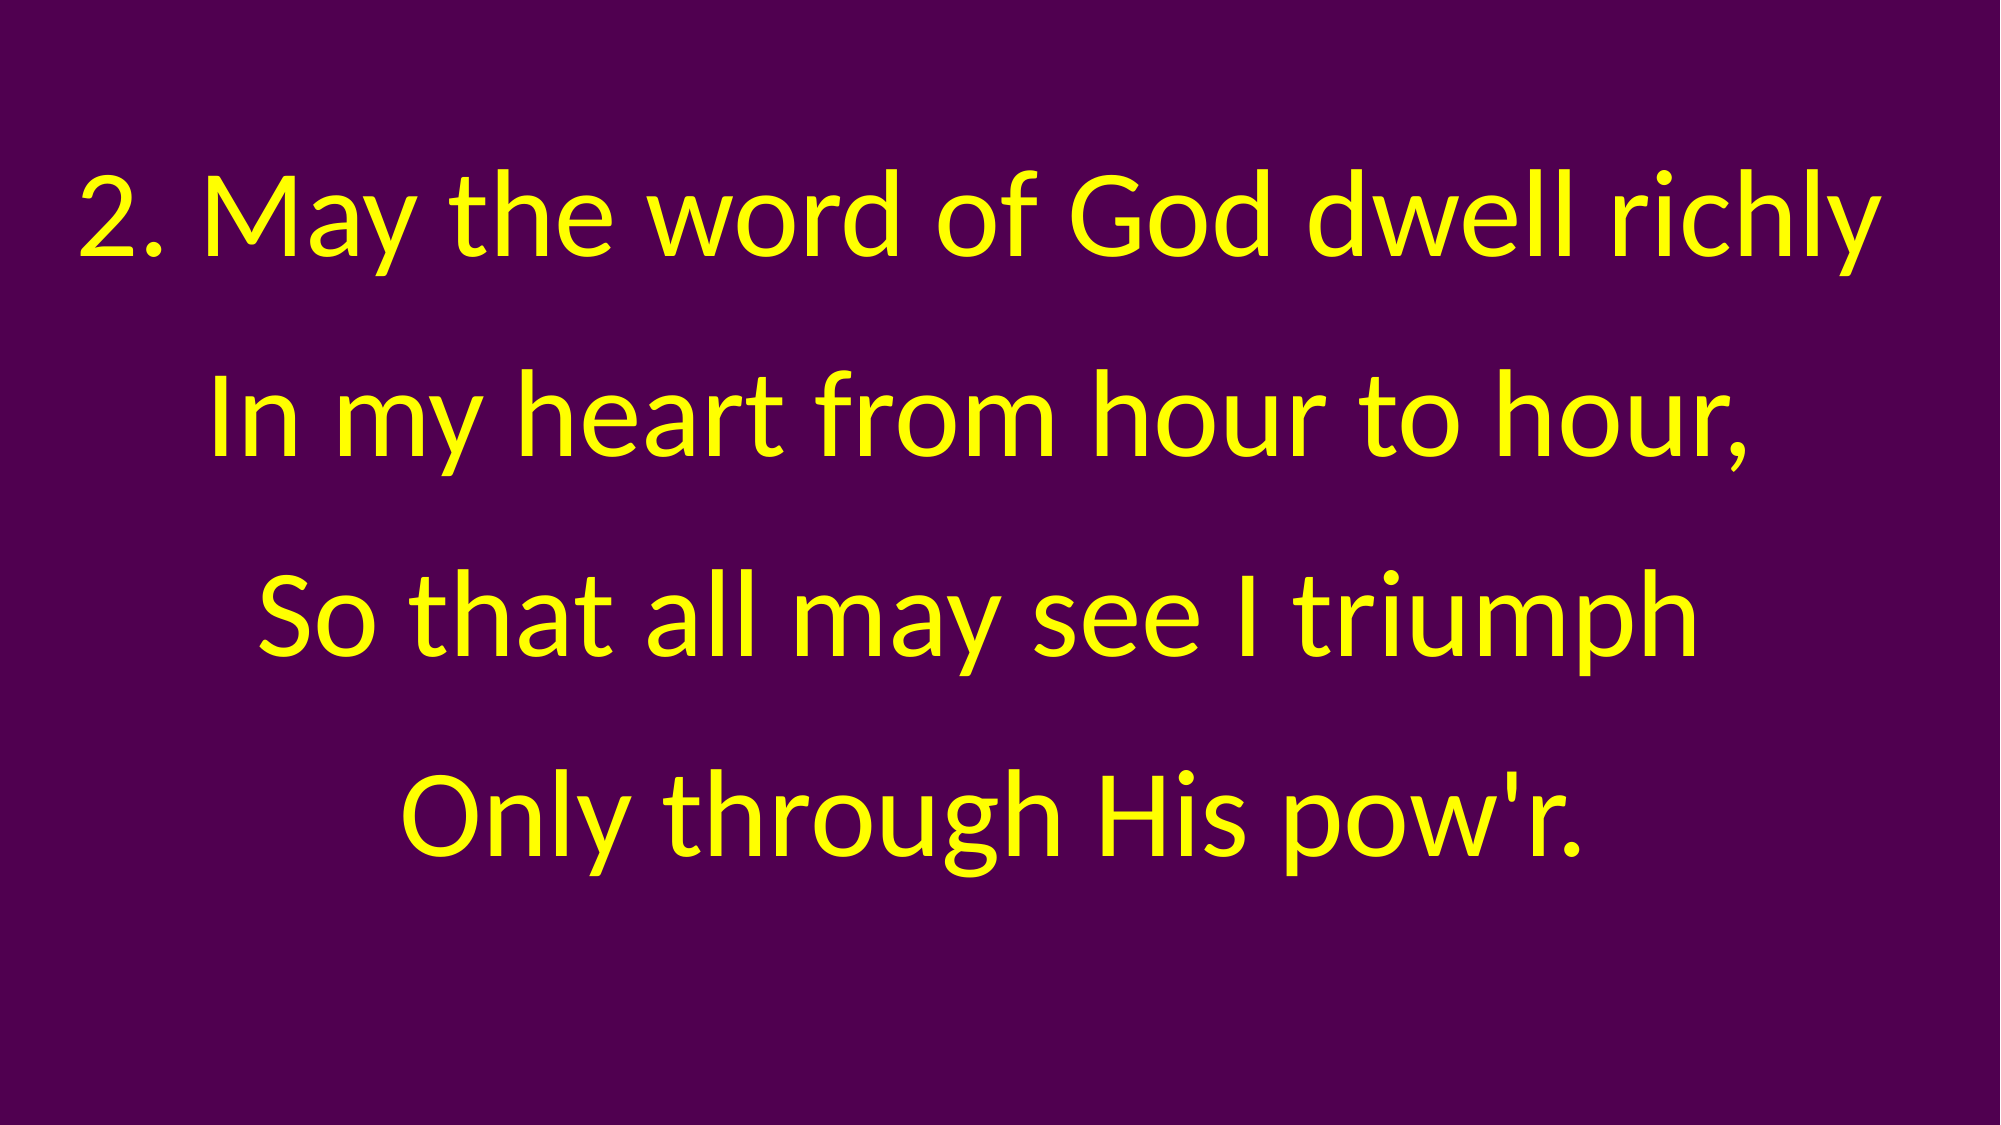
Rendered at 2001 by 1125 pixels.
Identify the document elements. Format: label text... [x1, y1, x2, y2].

text_box 2. May the word of God dwell richly In my heart from hour to hour, So that all may see I triumph Only through His pow'r. [0, 123, 2000, 889]
